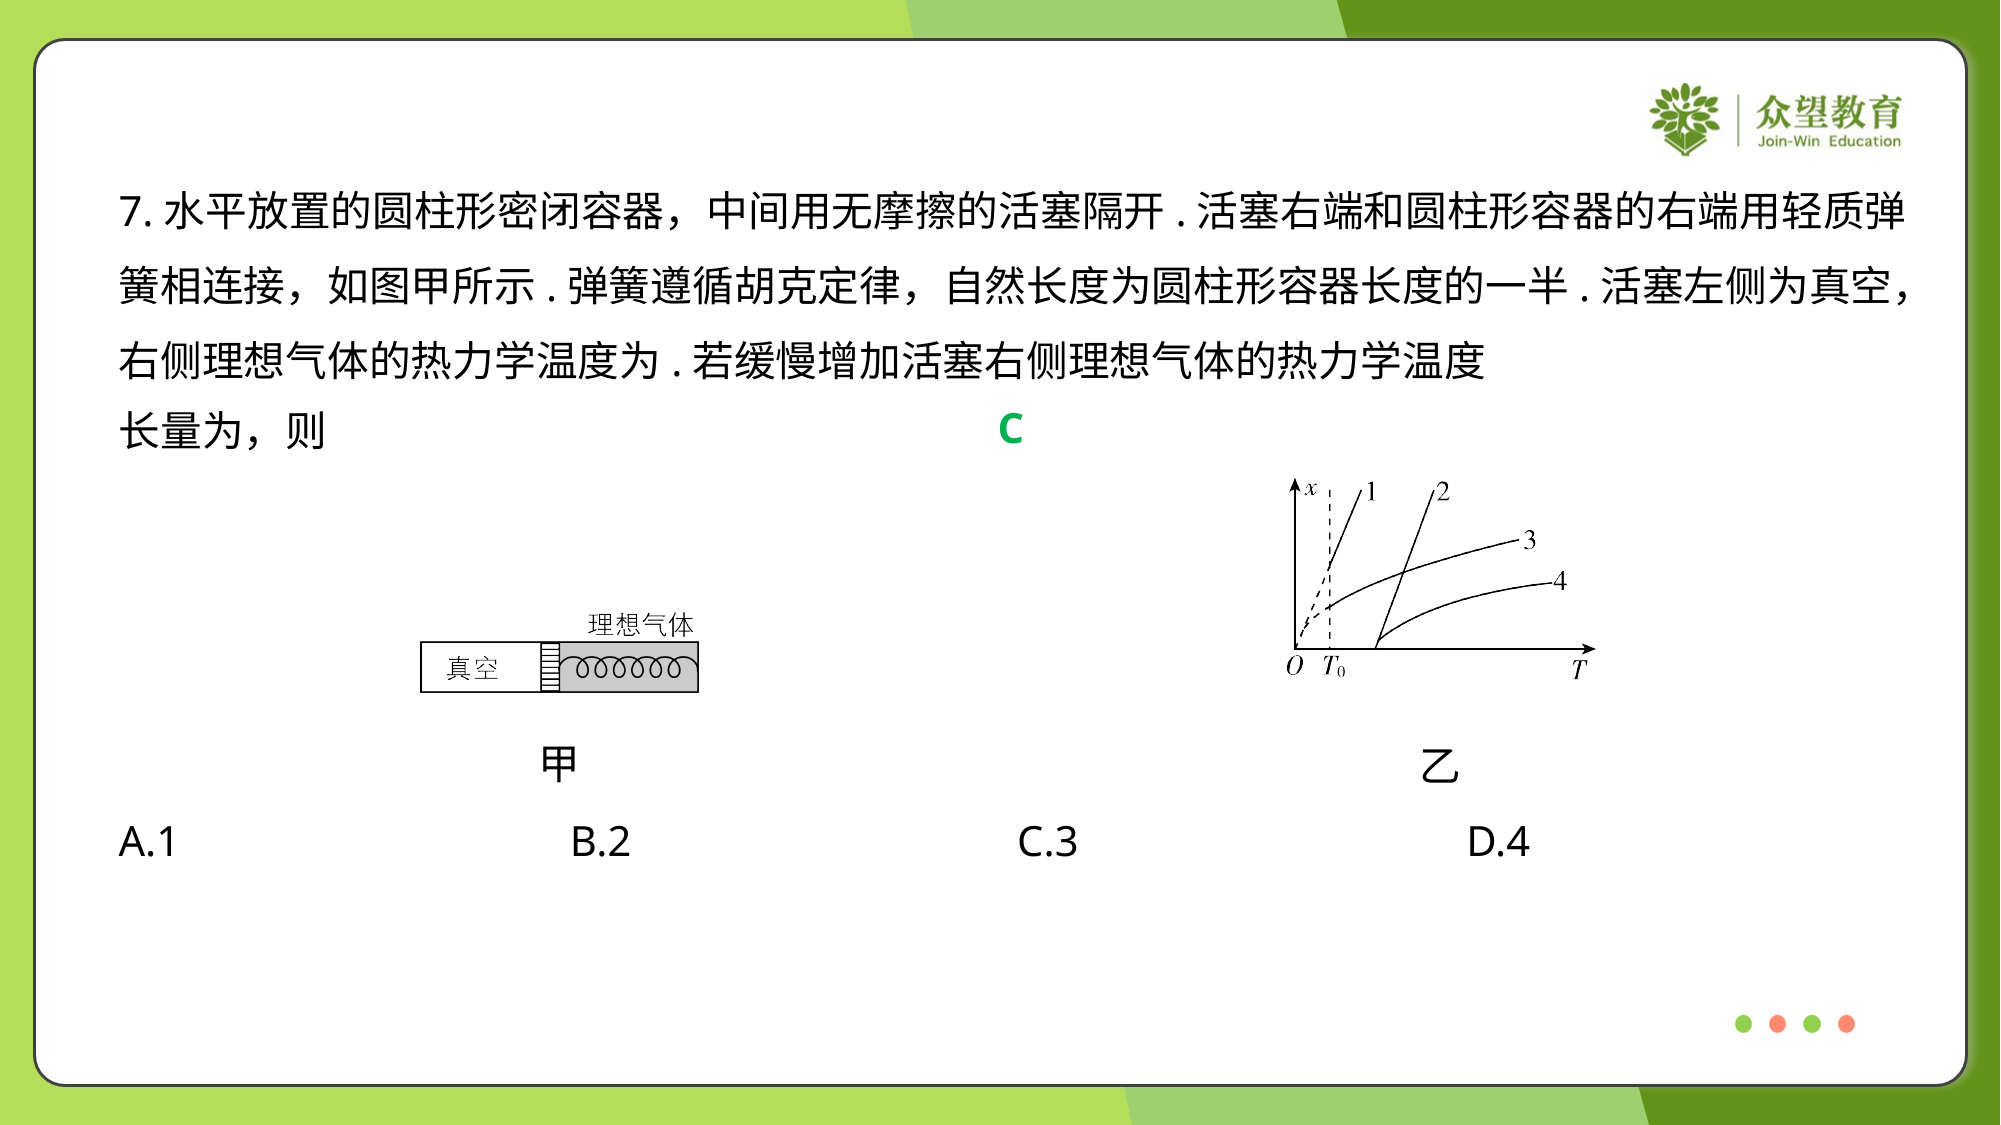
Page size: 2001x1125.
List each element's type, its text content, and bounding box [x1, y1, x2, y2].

text_box 乙 [1415, 714, 1467, 790]
text_box C [981, 381, 1041, 446]
text_box 甲 [533, 712, 585, 790]
text_box A.1 B.2 C.3 D.4 [118, 790, 1883, 857]
picture [0, 0, 2000, 1125]
